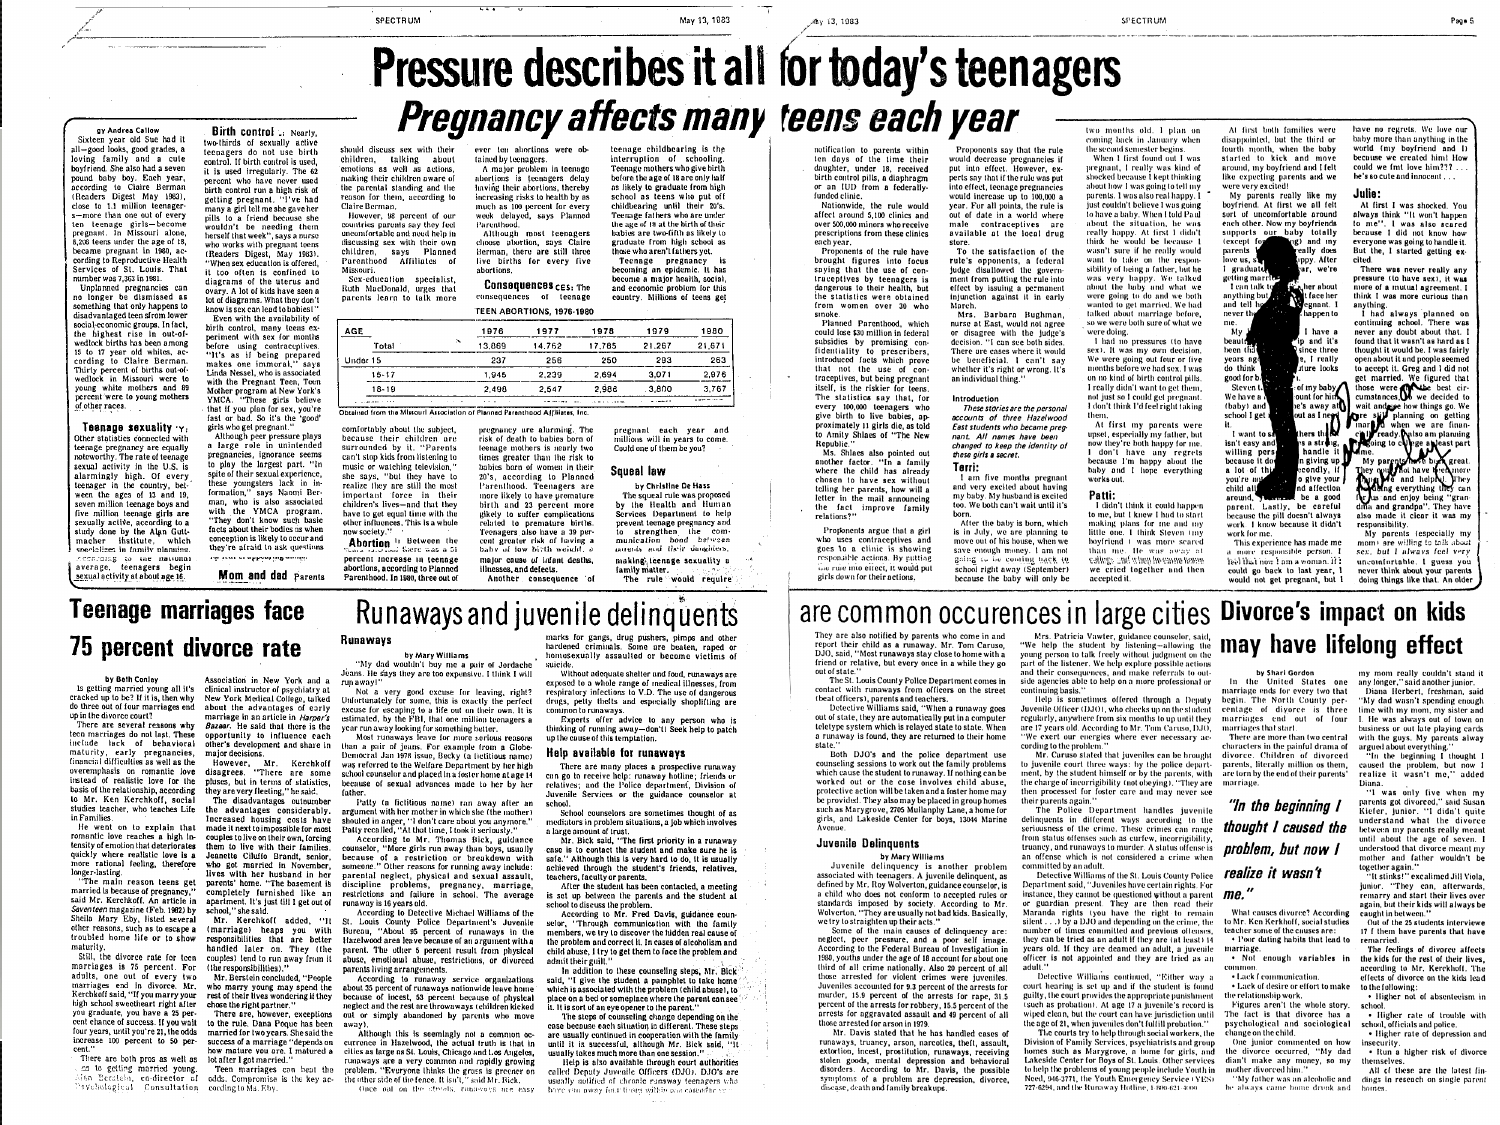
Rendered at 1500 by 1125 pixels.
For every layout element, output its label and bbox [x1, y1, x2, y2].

list [2, 0, 1500, 1125]
